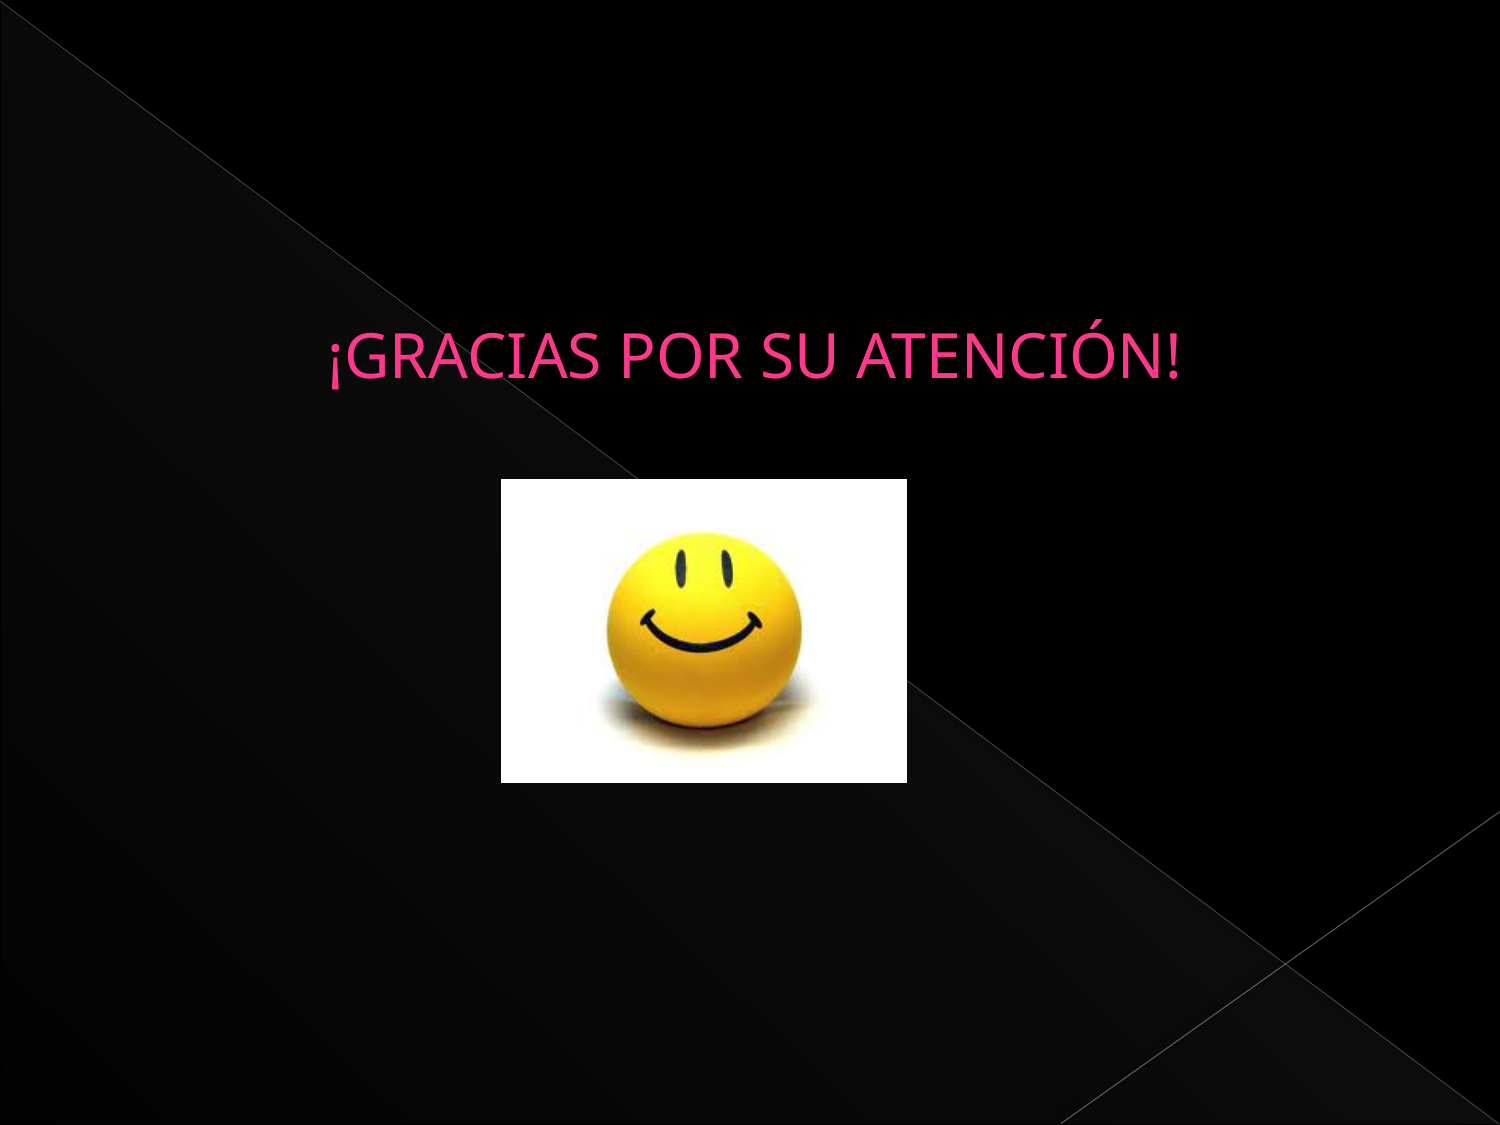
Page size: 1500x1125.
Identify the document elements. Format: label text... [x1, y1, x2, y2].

list ¡GRACIAS POR SU ATENCIÓN! [74, 308, 1426, 906]
picture [501, 479, 907, 784]
